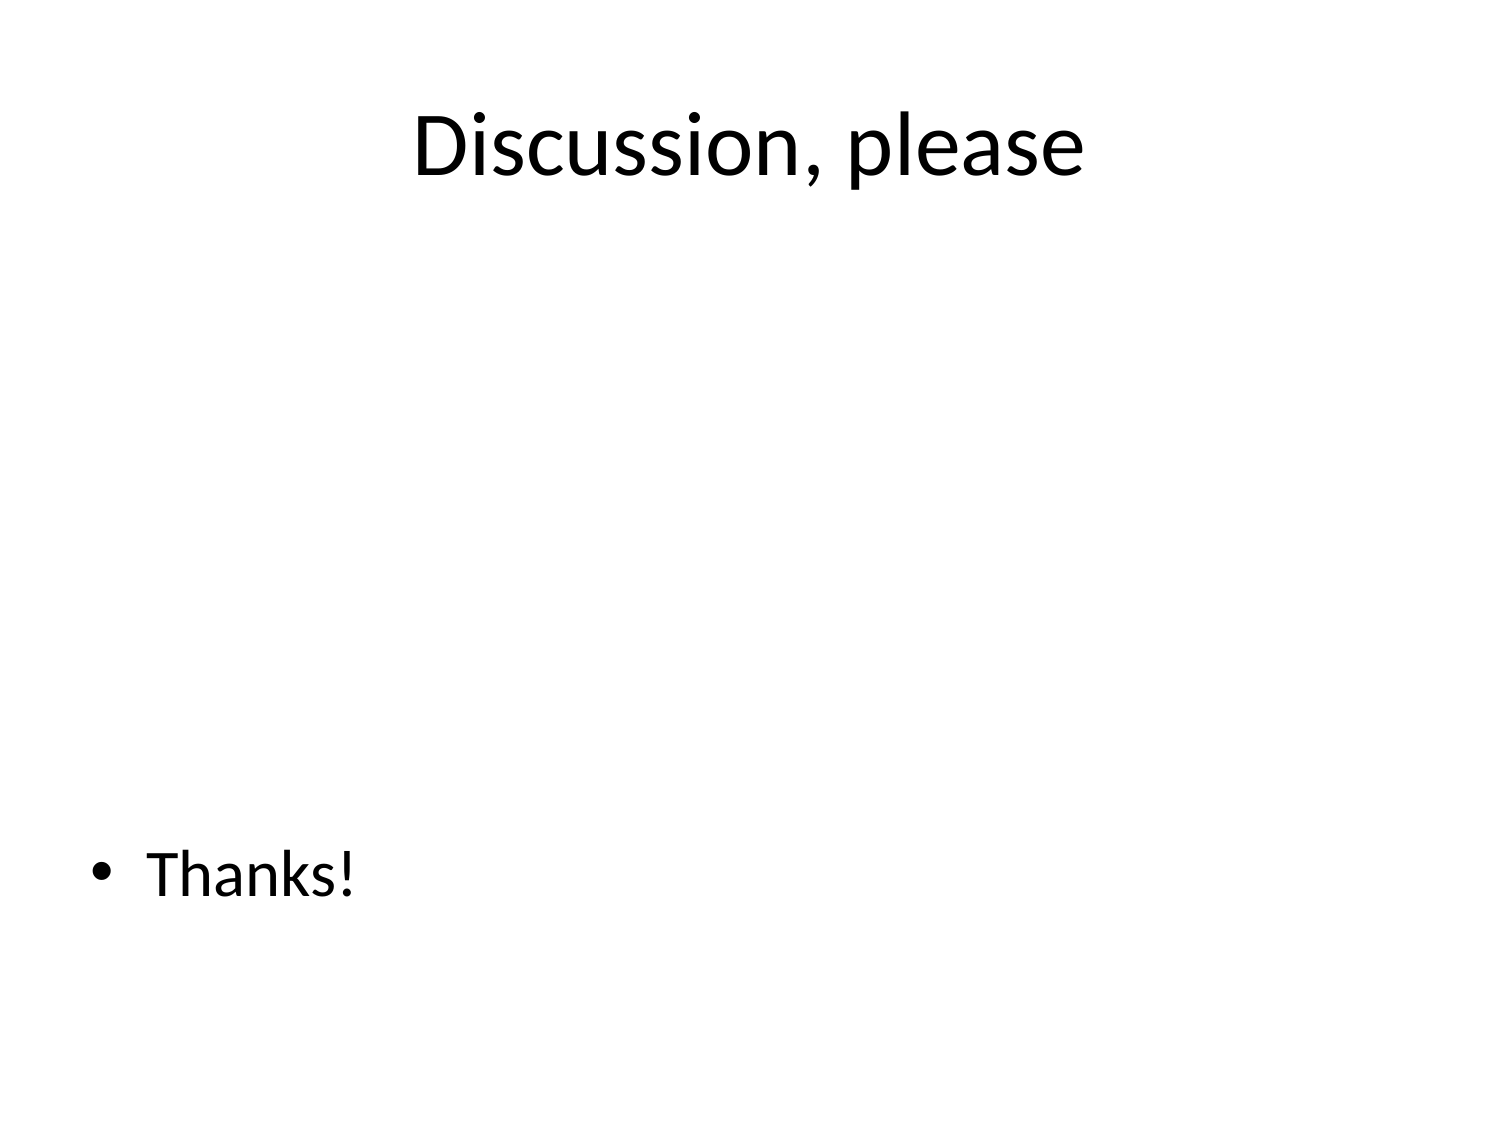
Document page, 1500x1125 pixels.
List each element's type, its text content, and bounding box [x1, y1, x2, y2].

list Thanks! [75, 262, 1425, 1005]
title Discussion, please [75, 45, 1425, 233]
